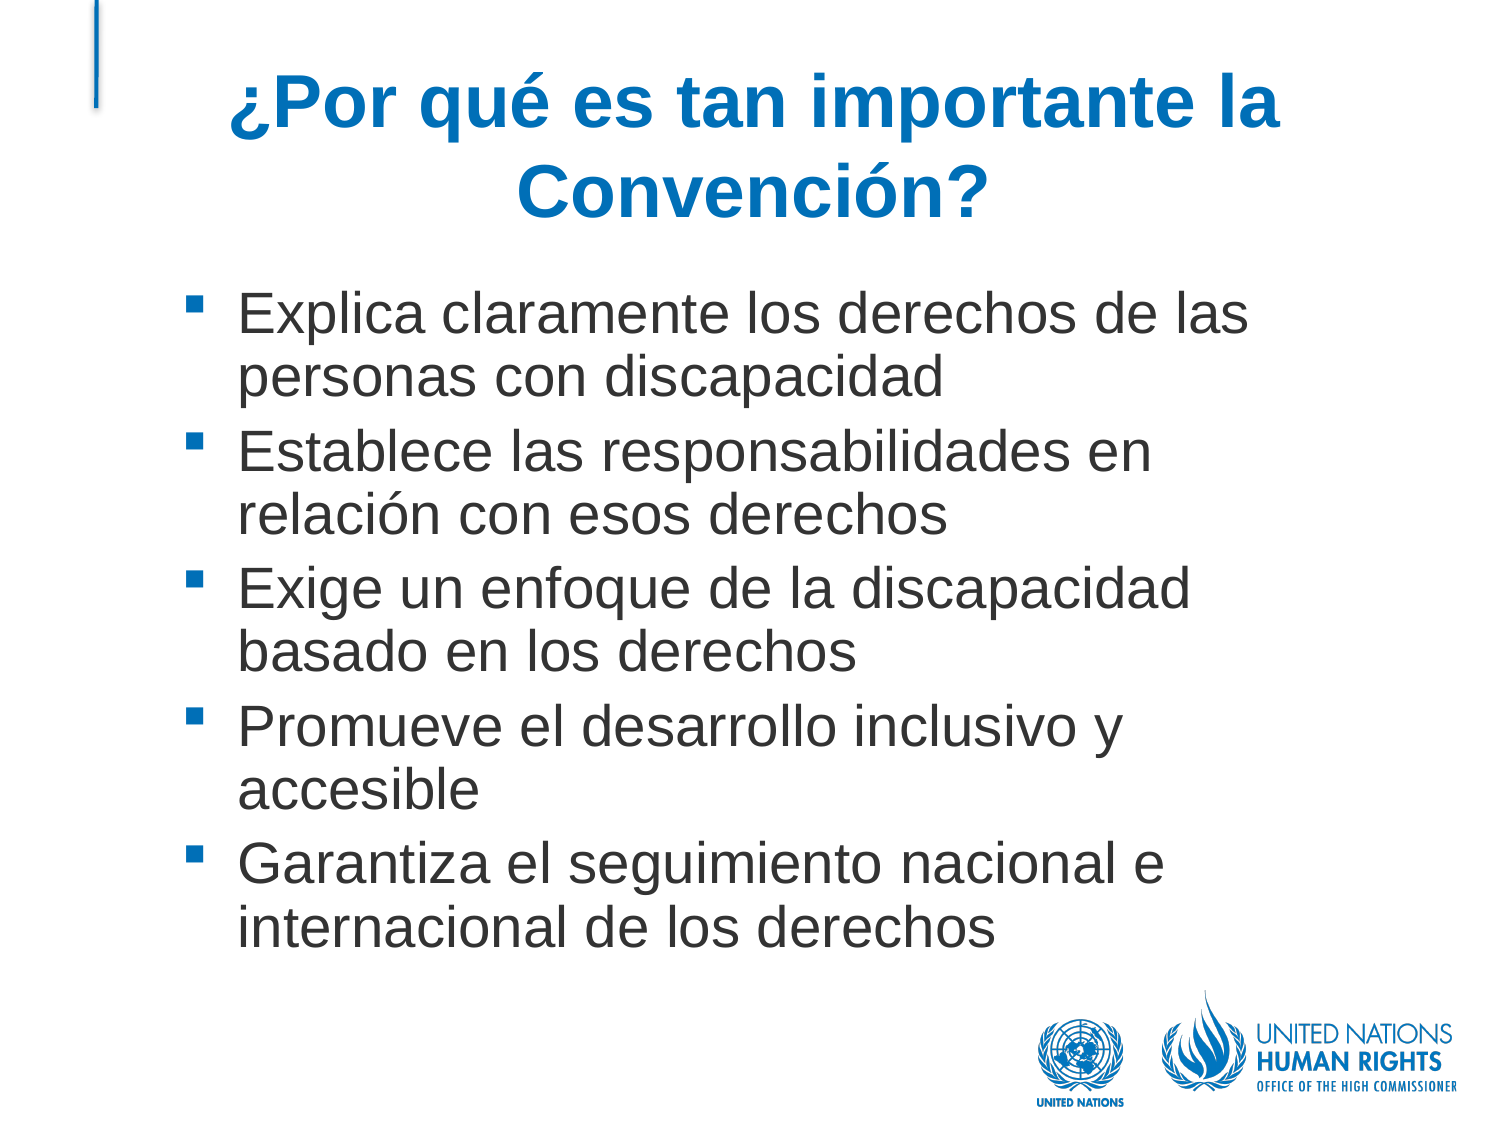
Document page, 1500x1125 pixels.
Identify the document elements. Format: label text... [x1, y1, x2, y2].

text_box Explica claramente los derechos de las personas con discapacidad Establece las responsabilidades en relación con esos derechos Exige un enfoque de la discapacidad basado en los derechos Promueve el desarrollo inclusivo y accesible Garantiza el seguimiento nacional e internacional de los derechos [166, 275, 1325, 945]
picture [1037, 990, 1457, 1107]
title ¿Por qué es tan importante la Convención? [71, 45, 1437, 224]
